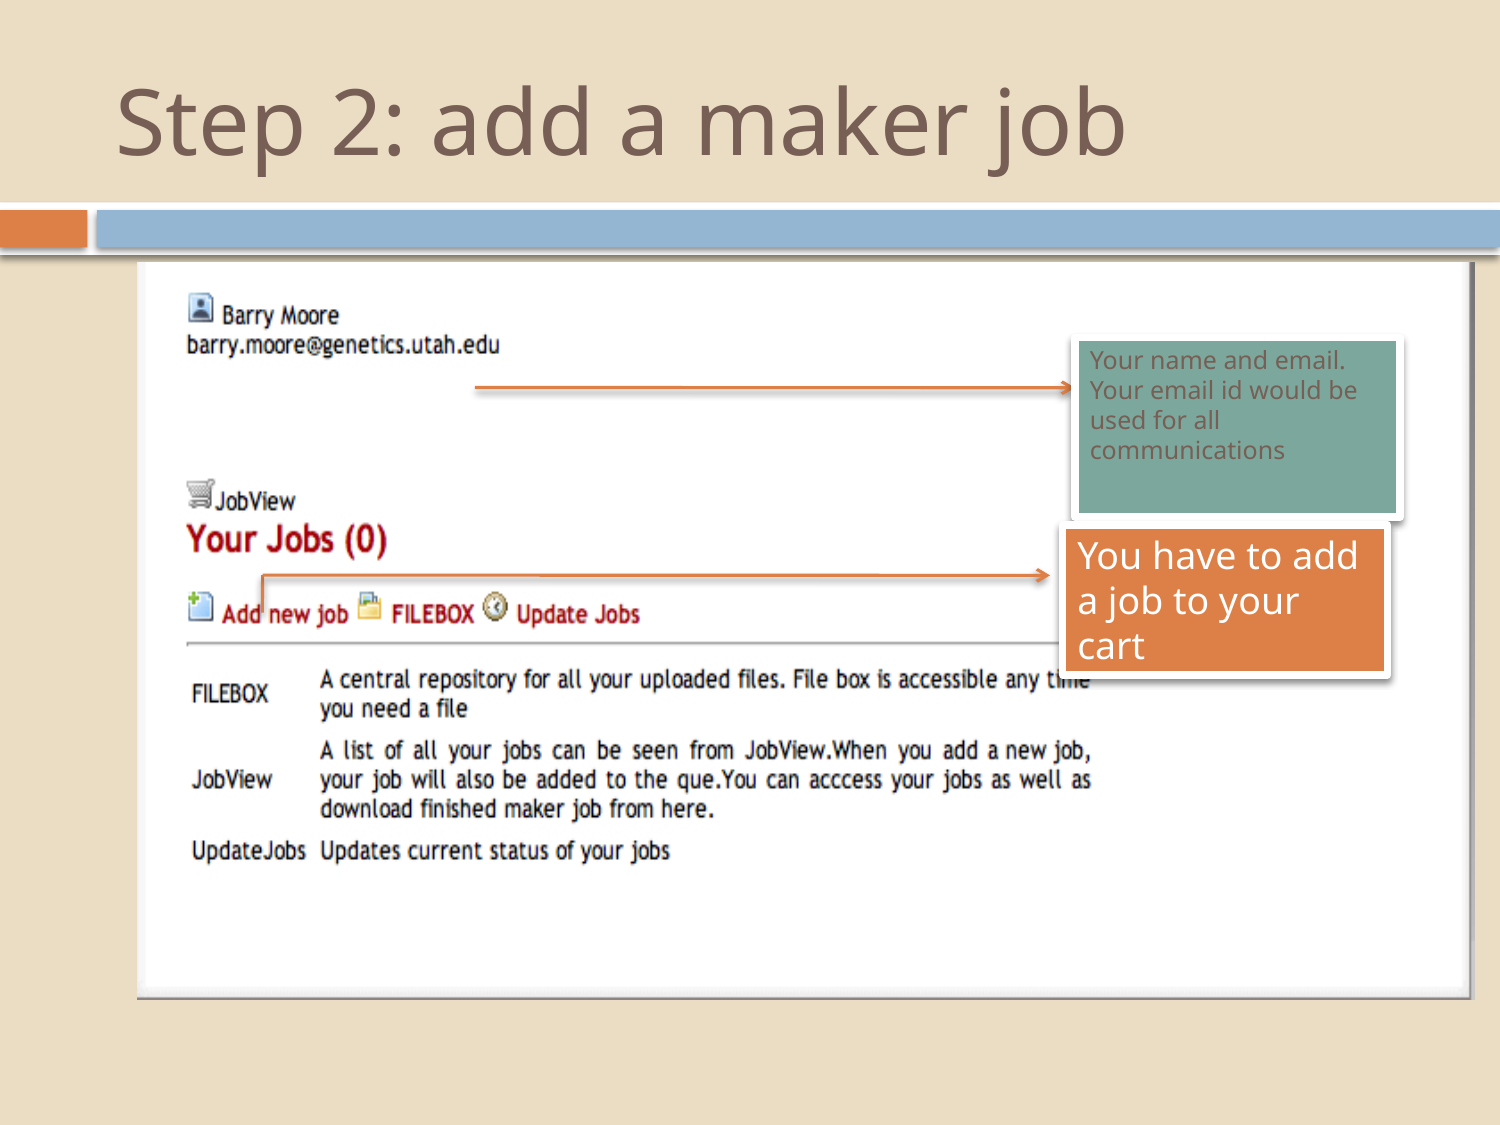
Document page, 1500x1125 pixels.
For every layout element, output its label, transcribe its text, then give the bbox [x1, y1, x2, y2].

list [137, 262, 1476, 1001]
title Step 2: add a maker job [100, 37, 1438, 200]
